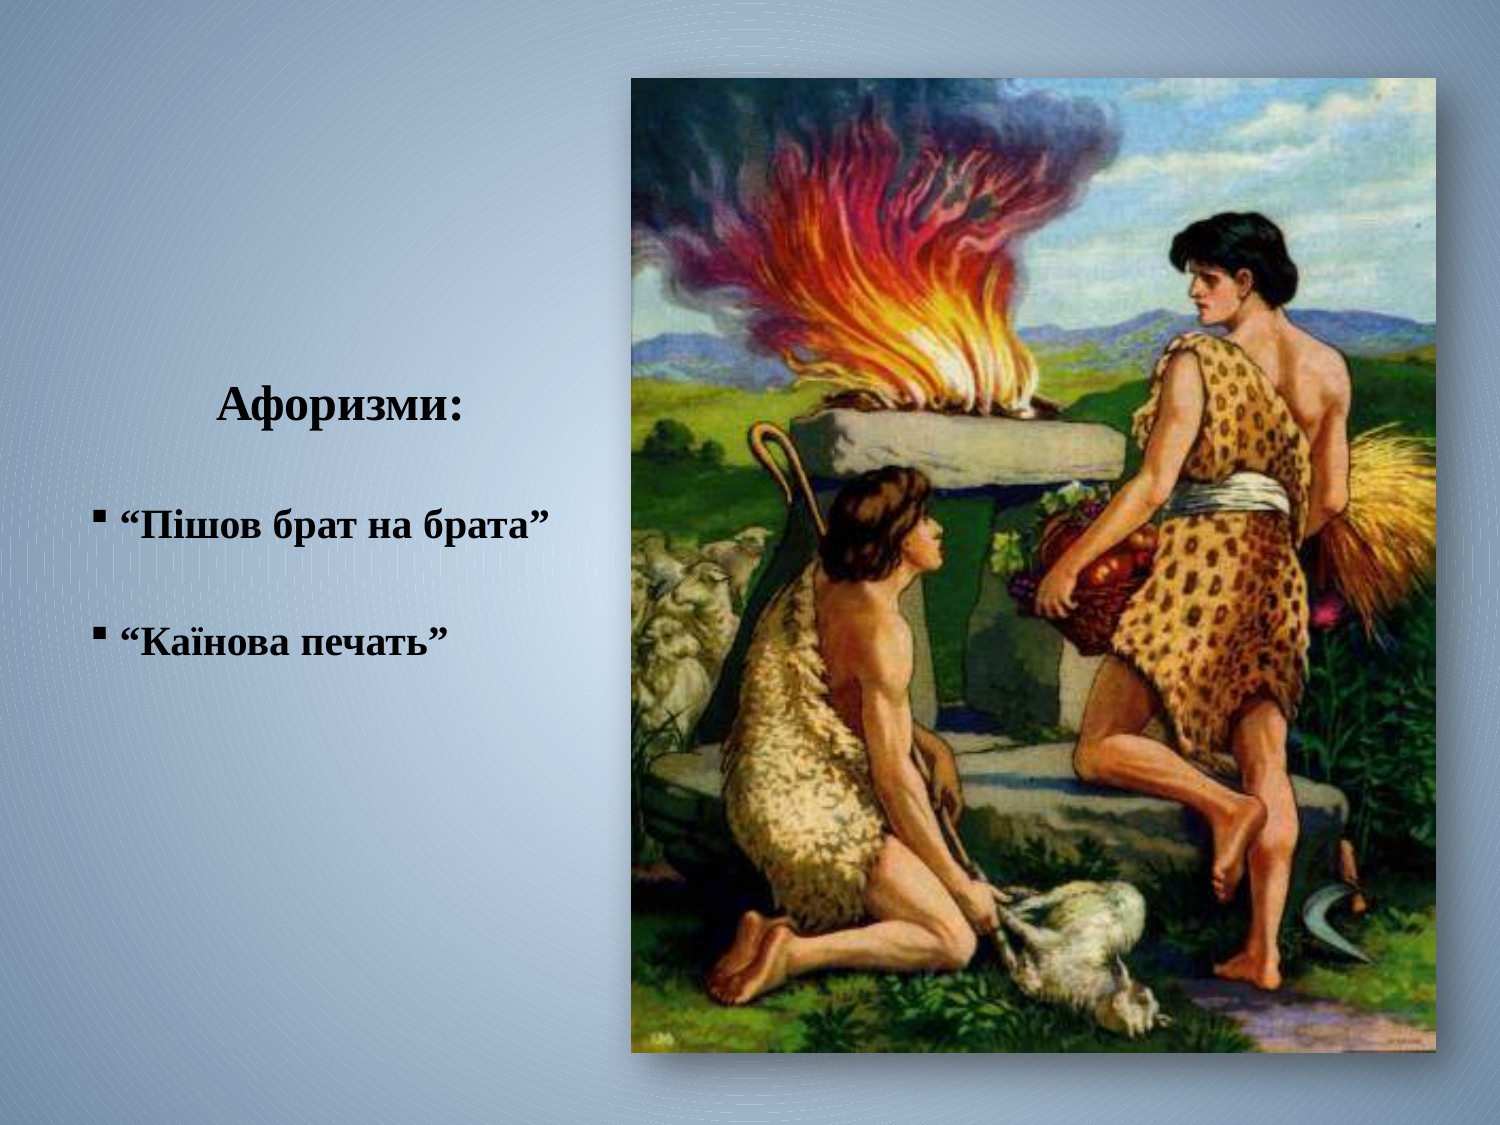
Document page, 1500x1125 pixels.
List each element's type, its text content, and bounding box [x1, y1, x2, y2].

list Афоризми: “Пішов брат на брата” “Каїнова печать” [75, 302, 569, 1005]
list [631, 77, 1436, 1054]
title [75, 44, 569, 236]
